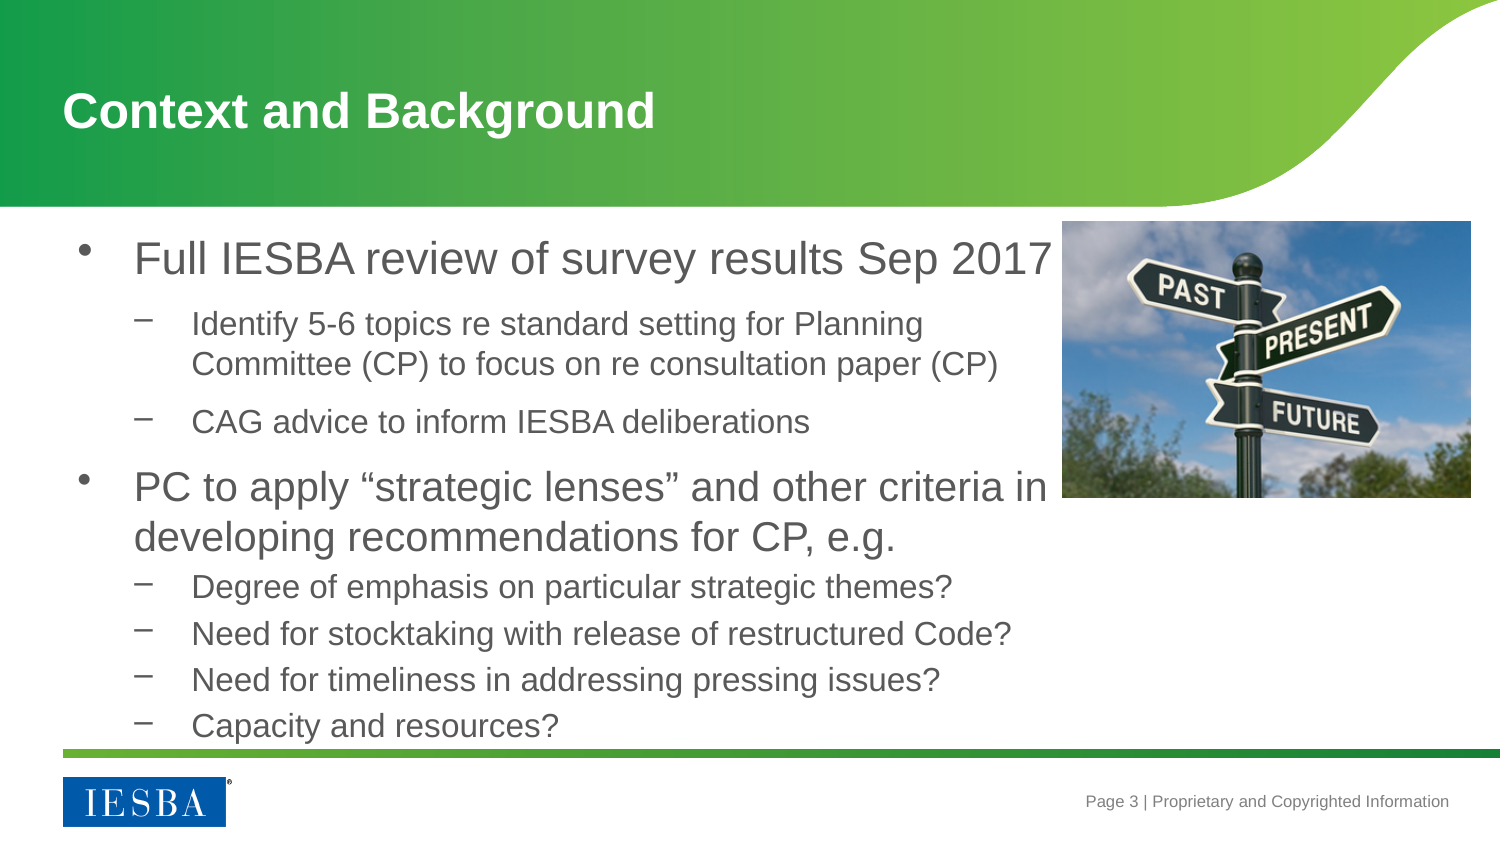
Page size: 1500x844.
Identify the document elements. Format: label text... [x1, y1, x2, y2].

title Context and Background [62, 75, 1300, 142]
picture [0, 0, 1500, 207]
picture [63, 777, 232, 827]
picture [1062, 221, 1471, 498]
list Full IESBA review of survey results Sep 2017 Identify 5-6 topics re standard setting for Planning Committee (CP) to focus on re consultation paper (CP) CAG advice to inform IESBA deliberations PC to apply “strategic lenses” and other criteria in developing recommendations for CP, e.g. Degree of emphasis on particular strategic themes? Need for stocktaking with release of restructured Code? Need for timeliness in addressing pressing issues? Capacity and resources? [62, 220, 1075, 747]
